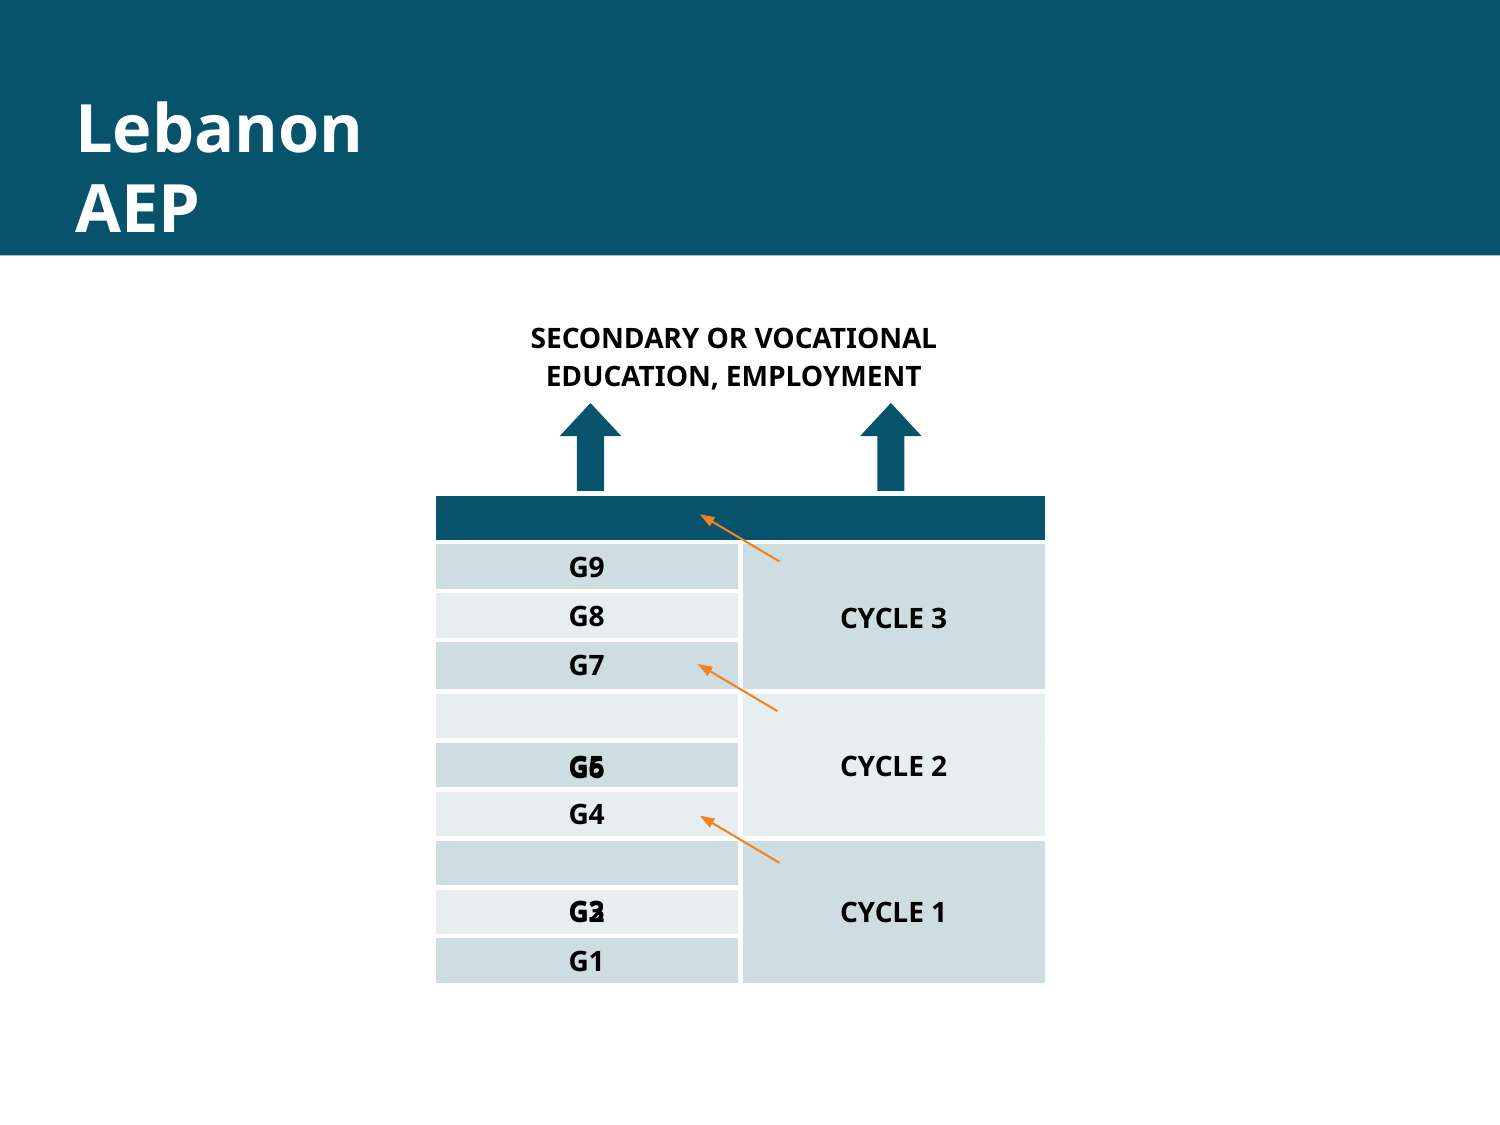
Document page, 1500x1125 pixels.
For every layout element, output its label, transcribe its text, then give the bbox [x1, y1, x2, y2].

title Lebanon AEP [72, 83, 471, 274]
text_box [430, 314, 1050, 986]
